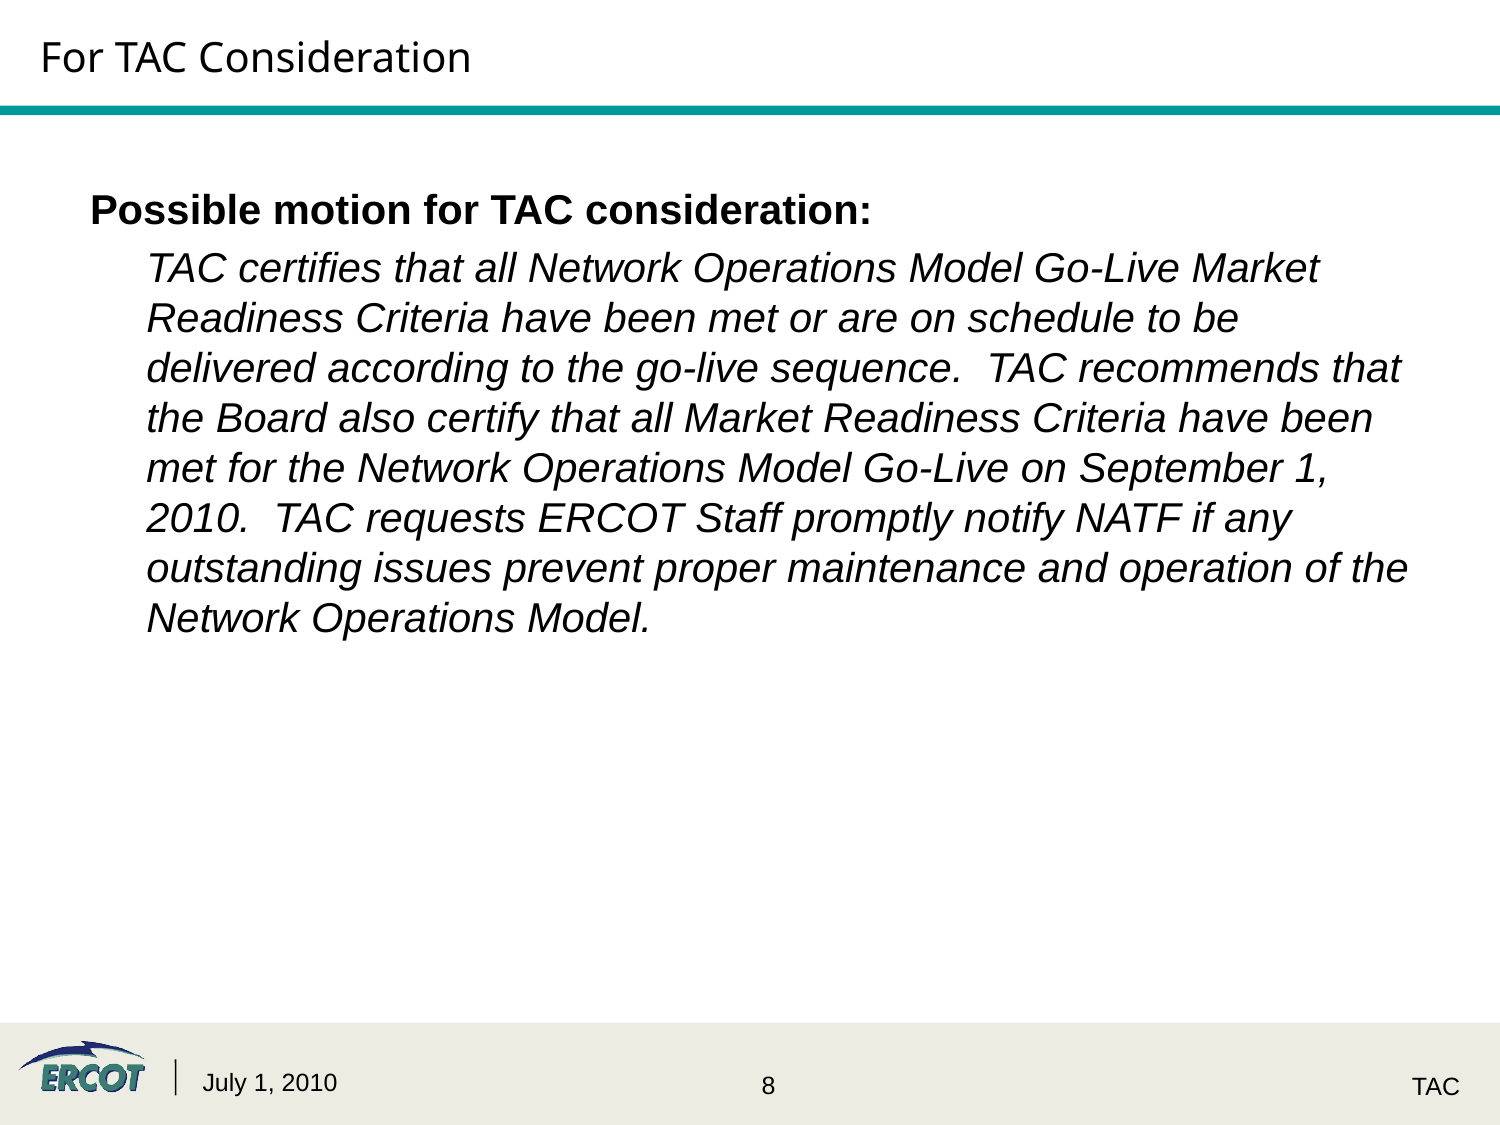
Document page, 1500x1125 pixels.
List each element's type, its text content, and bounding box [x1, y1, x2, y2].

list Possible motion for TAC consideration: TAC certifies that all Network Operations Model Go-Live Market Readiness Criteria have been met or are on schedule to be delivered according to the go-live sequence. TAC recommends that the Board also certify that all Market Readiness Criteria have been met for the Network Operations Model Go-Live on September 1, 2010. TAC requests ERCOT Staff promptly notify NATF if any outstanding issues prevent proper maintenance and operation of the Network Operations Model. [74, 174, 1426, 951]
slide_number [187, 1059, 538, 1125]
picture [10, 1031, 151, 1111]
title For TAC Consideration [24, 0, 1451, 113]
footer TAC [1049, 1062, 1476, 1125]
